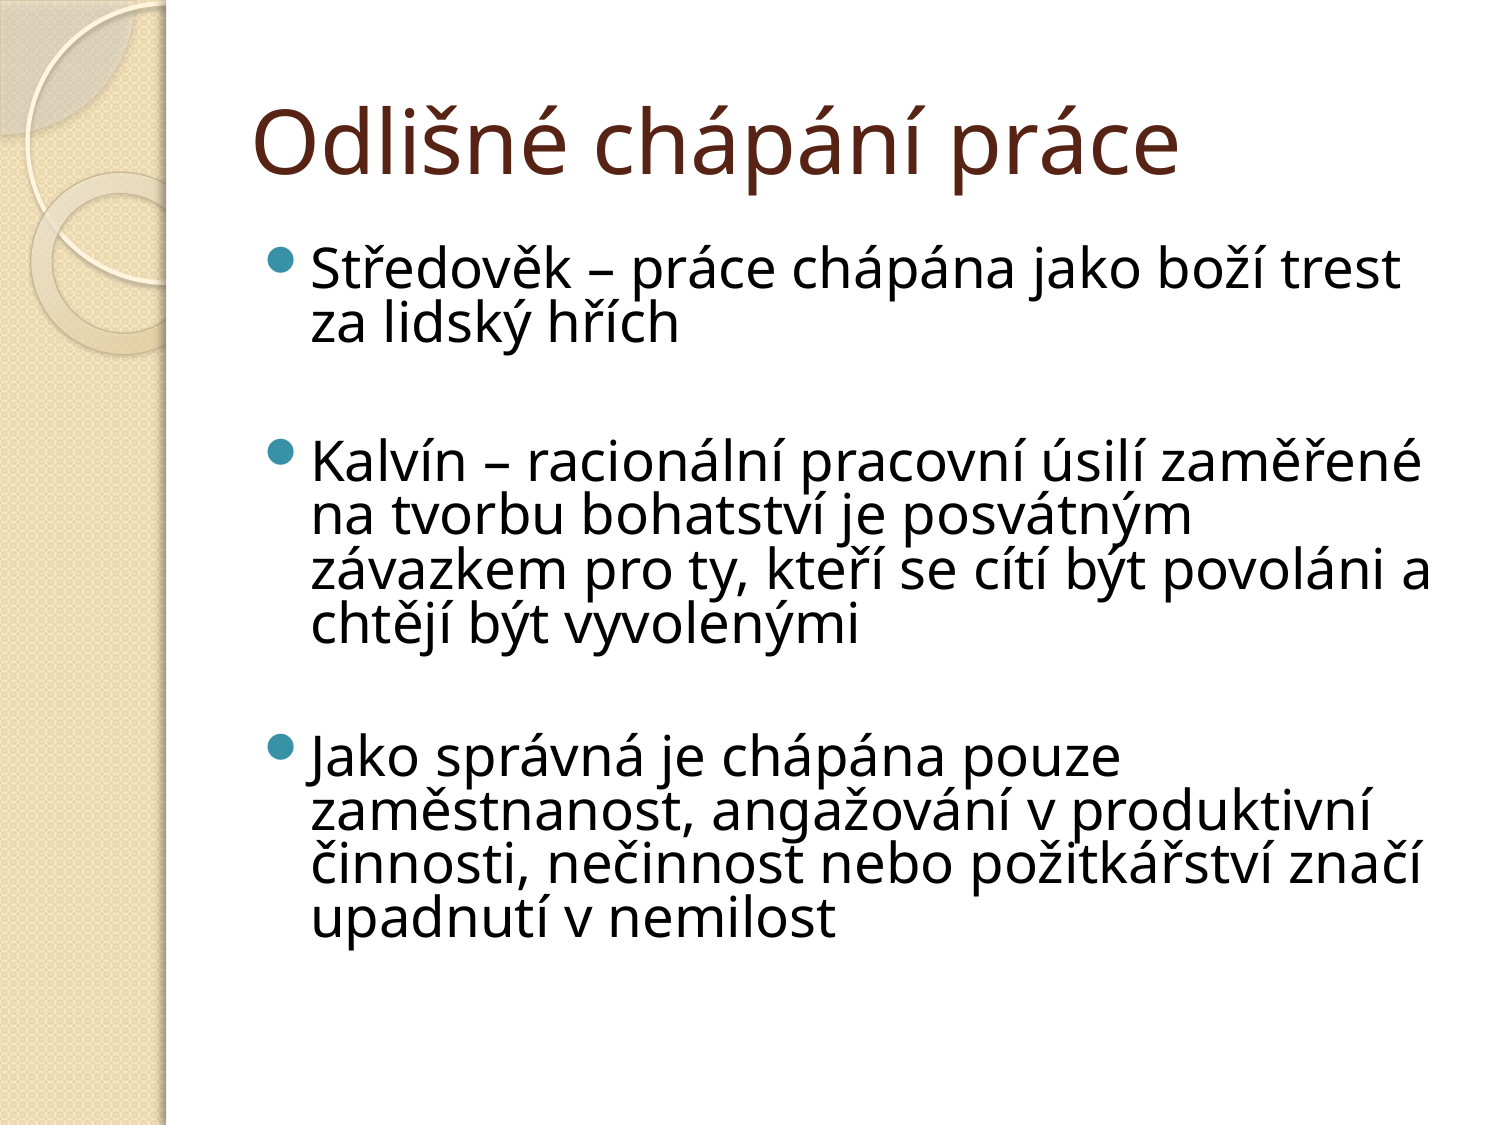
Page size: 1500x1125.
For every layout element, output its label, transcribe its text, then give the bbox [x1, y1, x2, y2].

title Odlišné chápání práce [235, 45, 1466, 233]
list Středověk – práce chápána jako boží trest za lidský hřích Kalvín – racionální pracovní úsilí zaměřené na tvorbu bohatství je posvátným závazkem pro ty, kteří se cítí být povoláni a chtějí být vyvolenými Jako správná je chápána pouze zaměstnanost, angažování v produktivní činnosti, nečinnost nebo požitkářství značí upadnutí v nemilost [235, 237, 1466, 1026]
